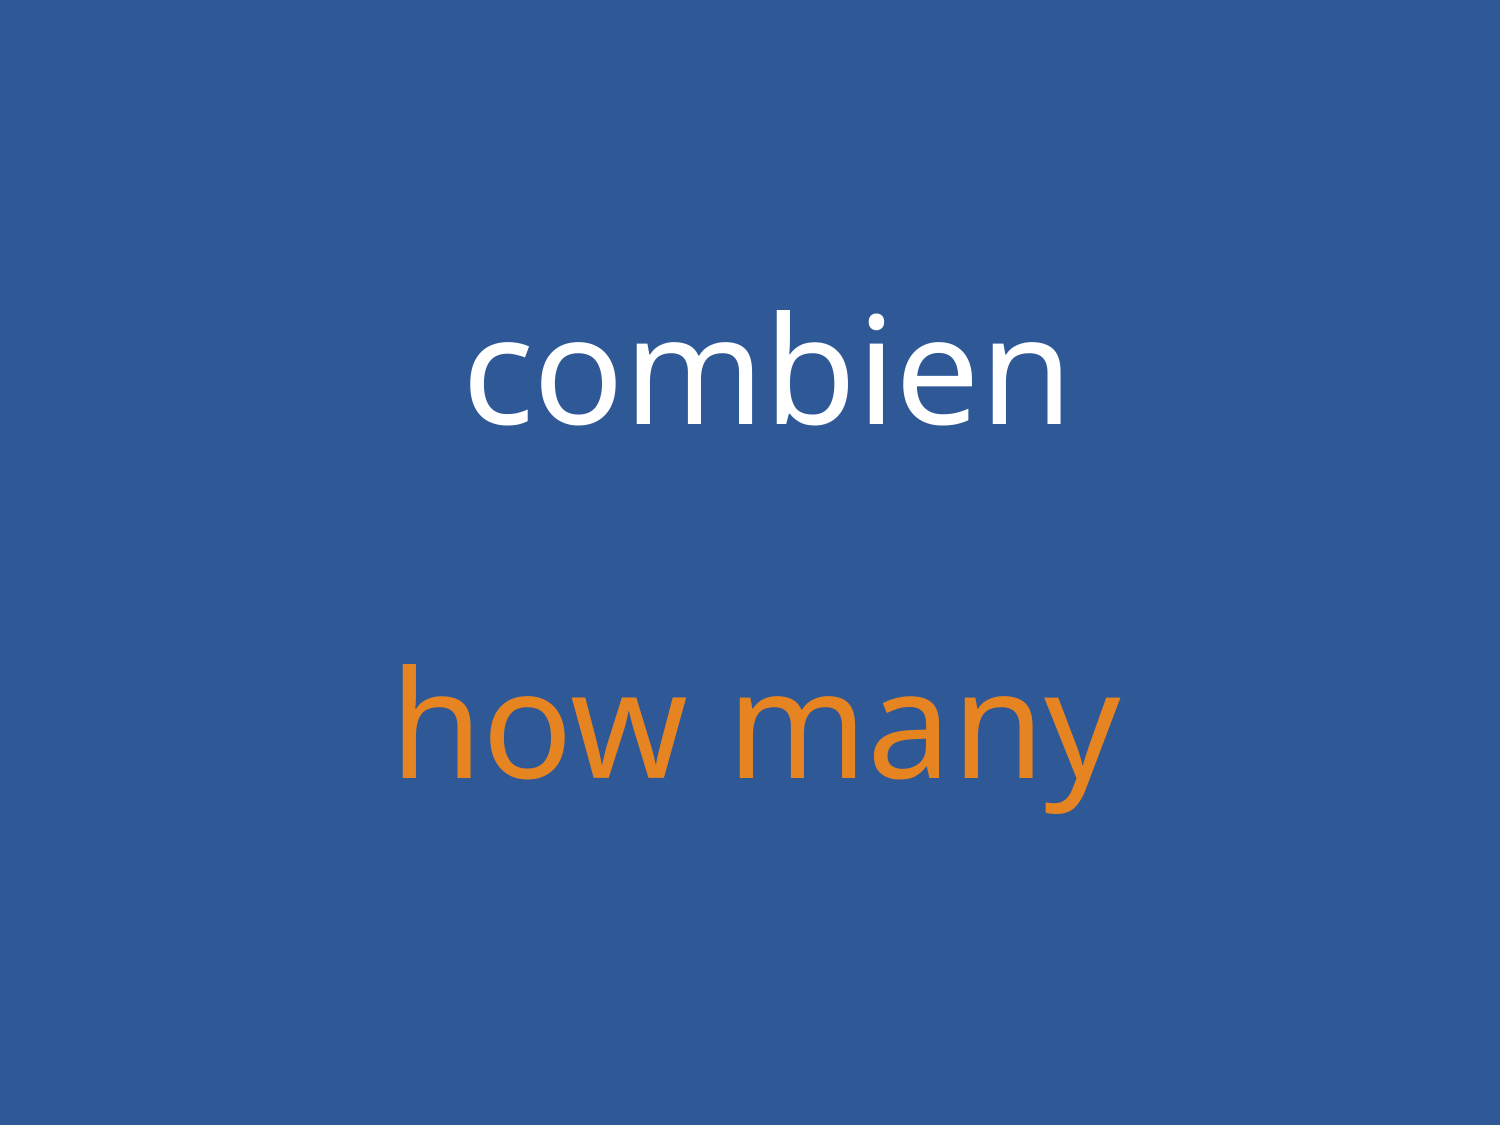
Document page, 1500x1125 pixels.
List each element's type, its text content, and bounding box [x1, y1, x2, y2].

text_box combien [301, 267, 1235, 462]
text_box how many [301, 621, 1211, 817]
